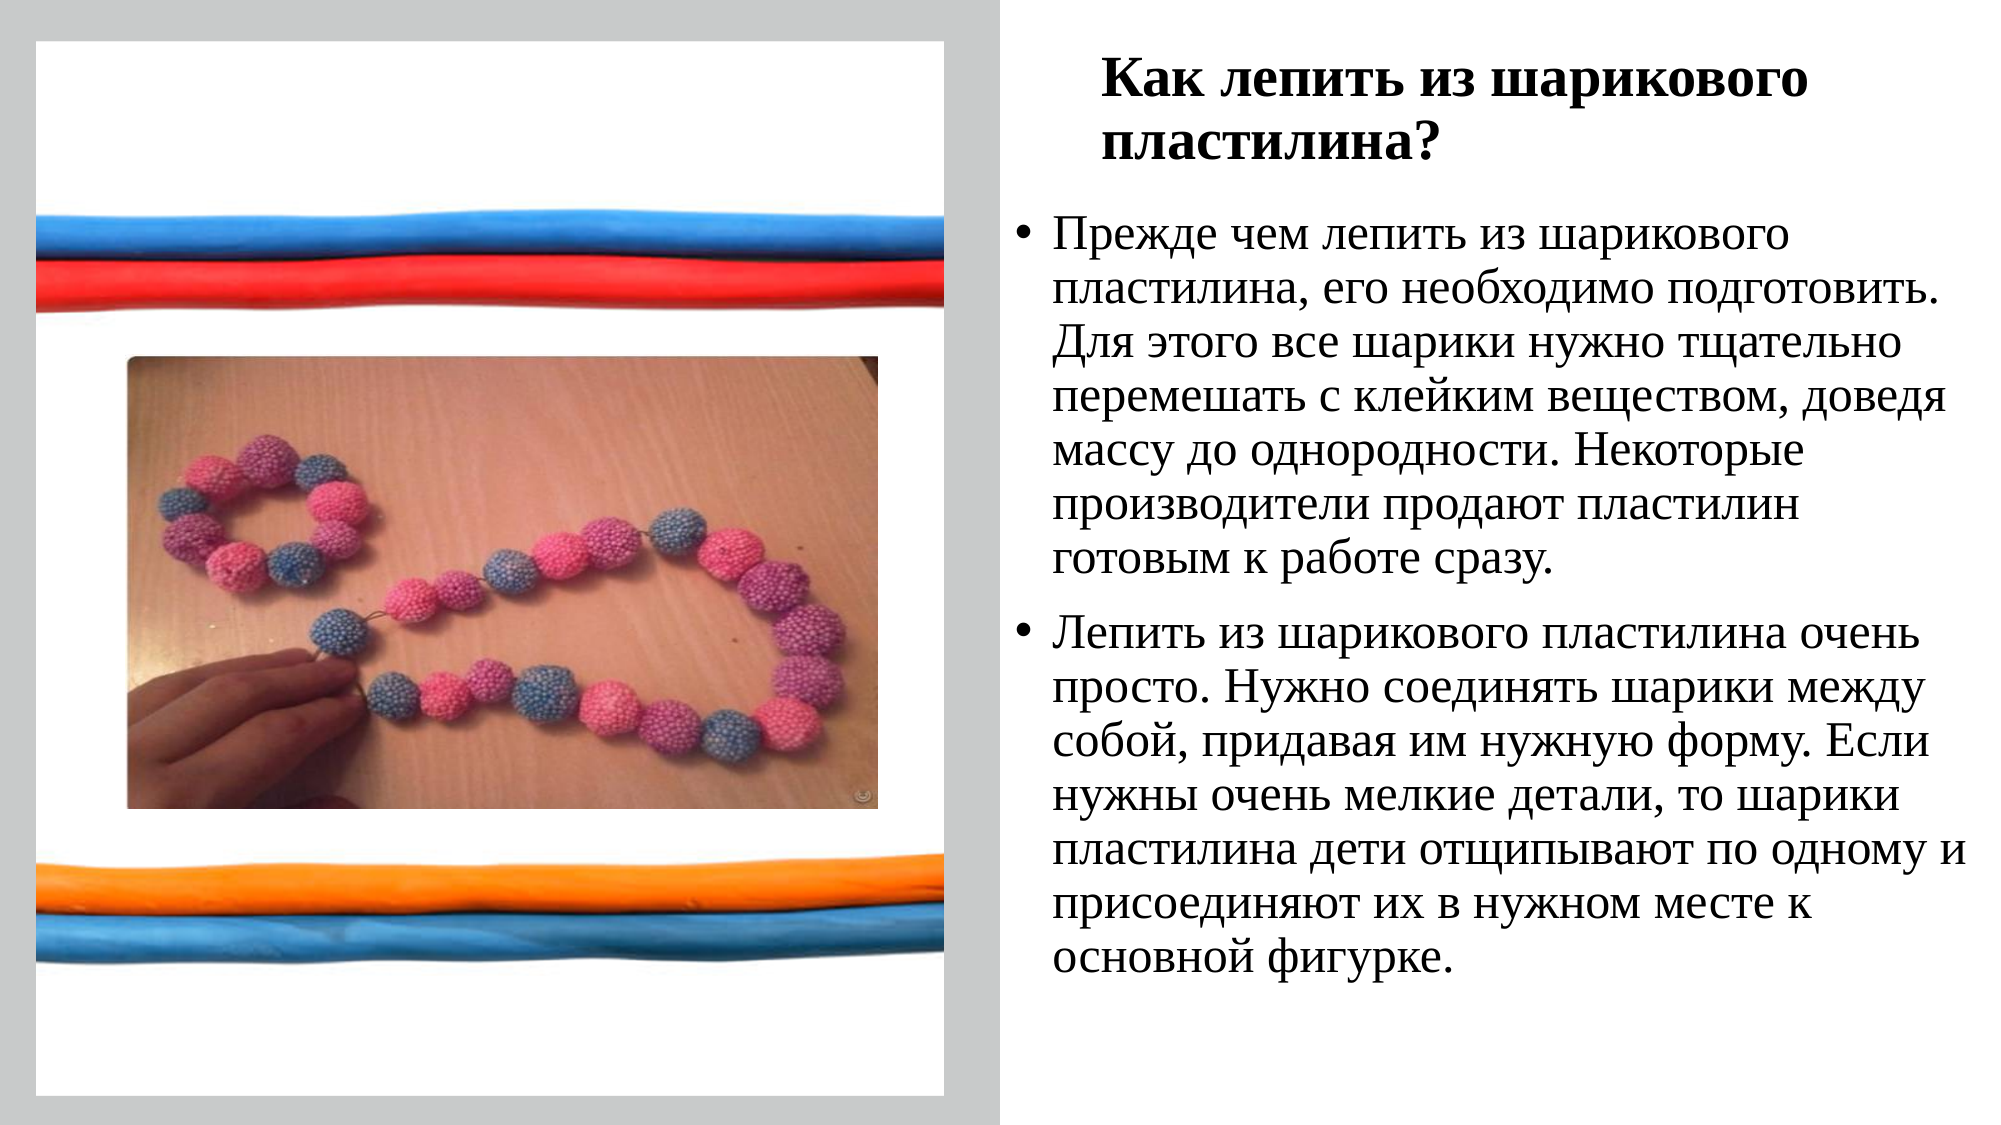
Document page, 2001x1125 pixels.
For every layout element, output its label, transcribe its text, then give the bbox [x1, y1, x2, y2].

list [36, 41, 944, 1096]
list Прежде чем лепить из шарикового пластилина, его необходимо подготовить. Для этого все шарики нужно тщательно перемешать с клейким веществом, доведя массу до однородности. Некоторые производители продают пластилин готовым к работе сразу. Лепить из шарикового пластилина очень просто. Нужно соединять шарики между собой, придавая им нужную форму. Если нужны очень мелкие детали, то шарики пластилина дети отщипывают по одному и присоединяют их в нужном месте к основной фигурке. [999, 199, 2000, 1125]
text_box [0, 0, 1001, 1125]
title Как лепить из шарикового пластилина? [1086, 18, 1899, 199]
picture [125, 354, 878, 809]
